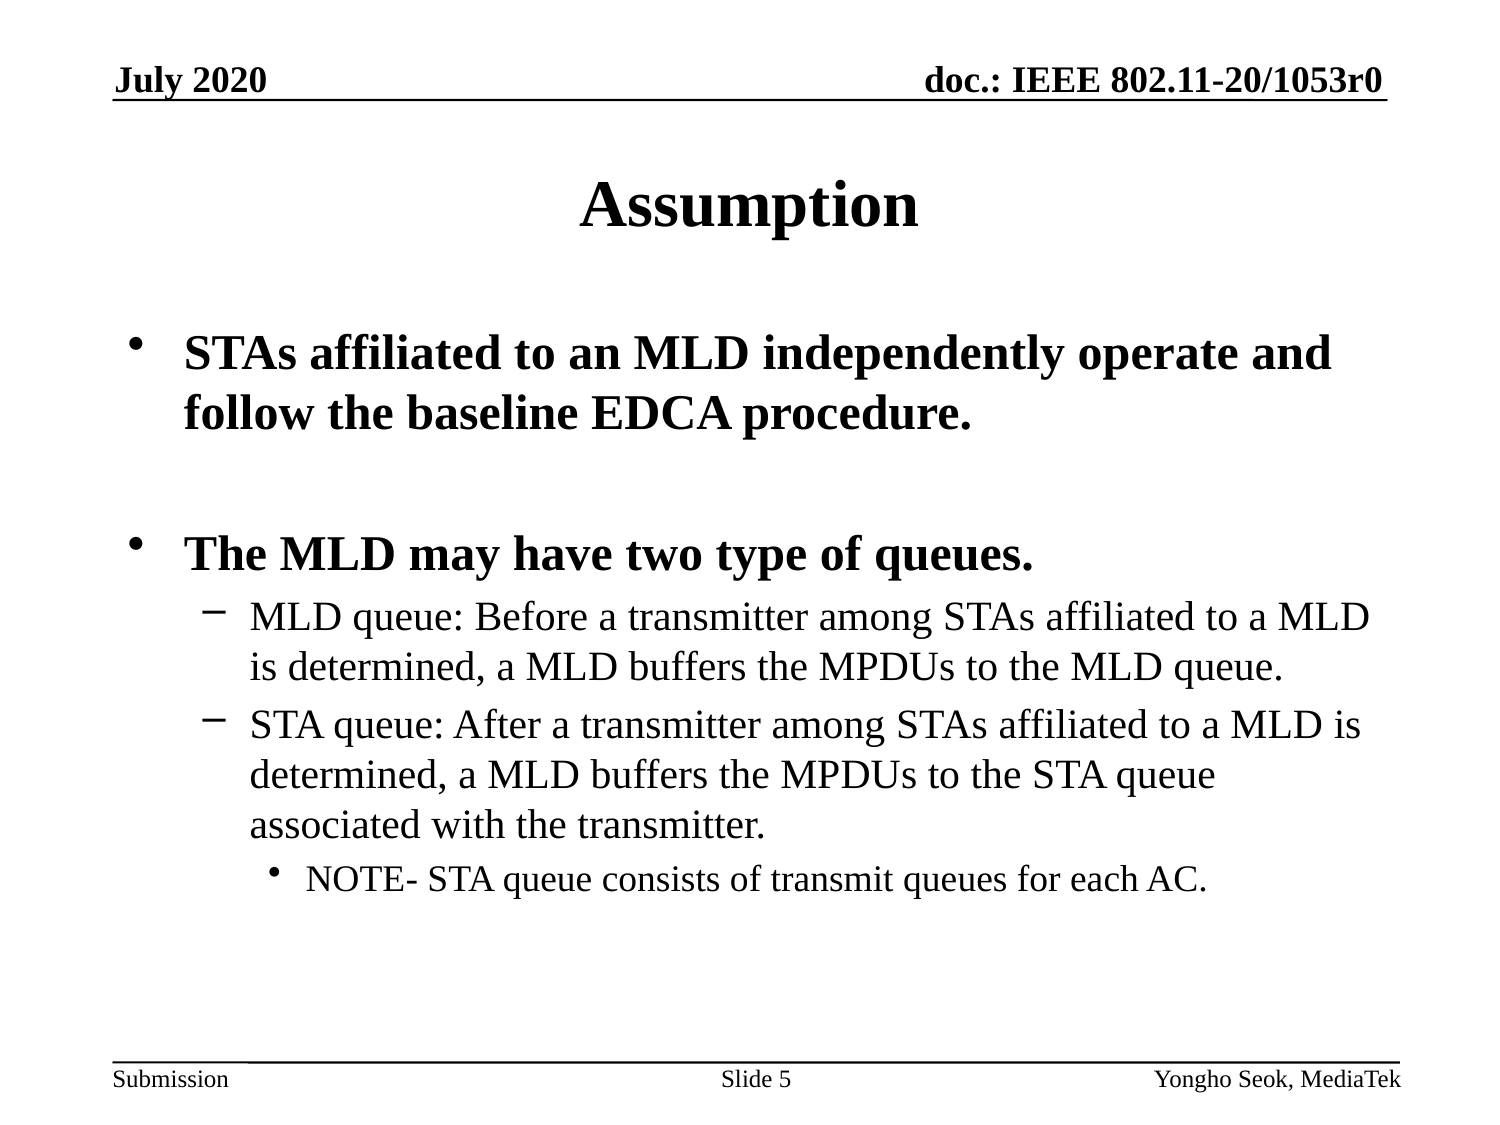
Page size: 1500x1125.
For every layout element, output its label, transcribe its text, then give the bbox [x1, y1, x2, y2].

title Assumption [0, 112, 1500, 288]
footer Yongho Seok, MediaTek [1150, 1061, 1402, 1093]
slide_number Slide 5 [712, 1061, 800, 1093]
list STAs affiliated to an MLD independently operate and follow the baseline EDCA procedure. The MLD may have two type of queues. MLD queue: Before a transmitter among STAs affiliated to a MLD is determined, a MLD buffers the MPDUs to the MLD queue. STA queue: After a transmitter among STAs affiliated to a MLD is determined, a MLD buffers the MPDUs to the STA queue associated with the transmitter. NOTE- STA queue consists of transmit queues for each AC. [112, 312, 1388, 988]
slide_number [114, 54, 270, 101]
